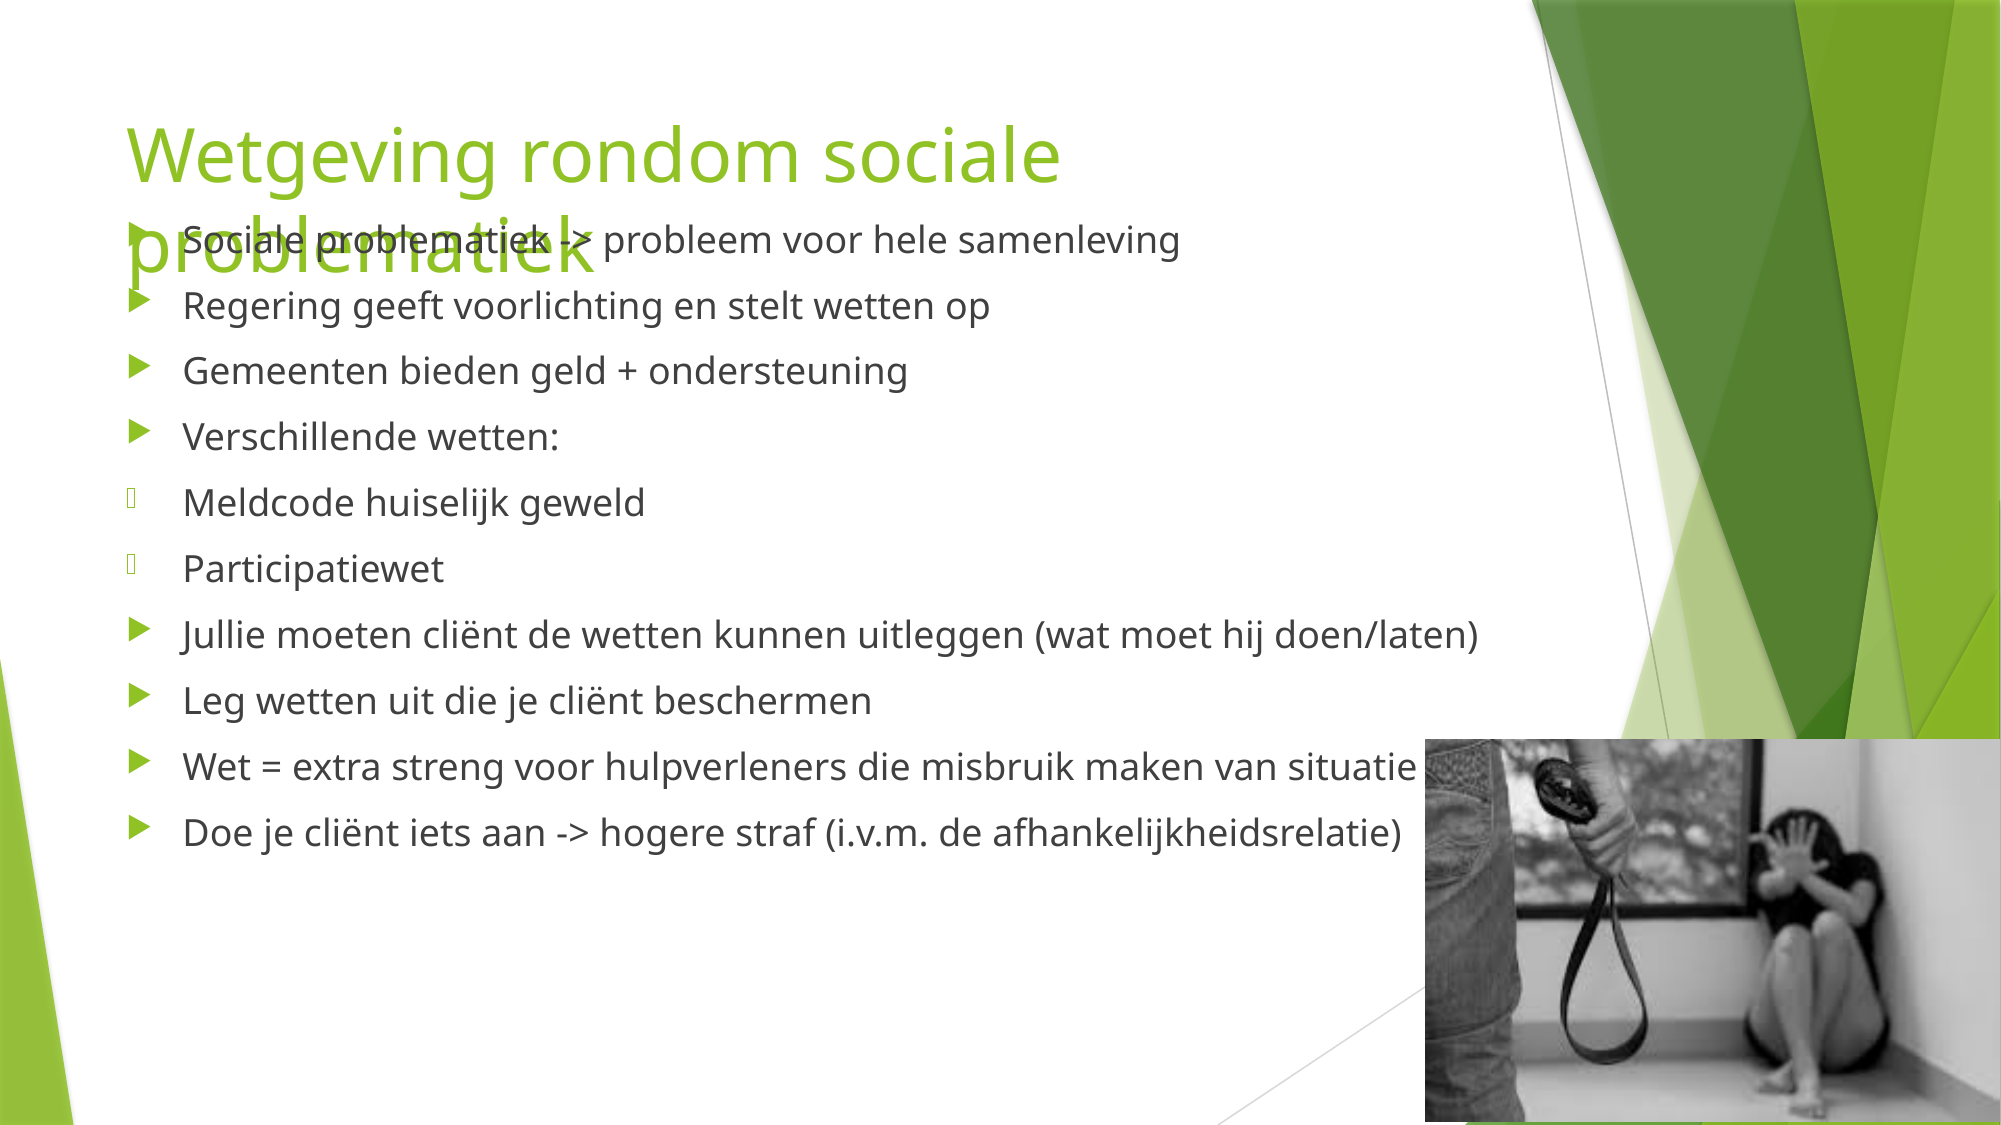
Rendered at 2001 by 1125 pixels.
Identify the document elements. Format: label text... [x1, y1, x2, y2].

title Wetgeving rondom sociale problematiek [111, 99, 1522, 208]
list Sociale problematiek -> probleem voor hele samenleving Regering geeft voorlichting en stelt wetten op Gemeenten bieden geld + ondersteuning Verschillende wetten: Meldcode huiselijk geweld Participatiewet Jullie moeten cliënt de wetten kunnen uitleggen (wat moet hij doen/laten) Leg wetten uit die je cliënt beschermen Wet = extra streng voor hulpverleners die misbruik maken van situatie Doe je cliënt iets aan -> hogere straf (i.v.m. de afhankelijkheidsrelatie) [111, 208, 2000, 979]
picture [1424, 738, 2000, 1123]
